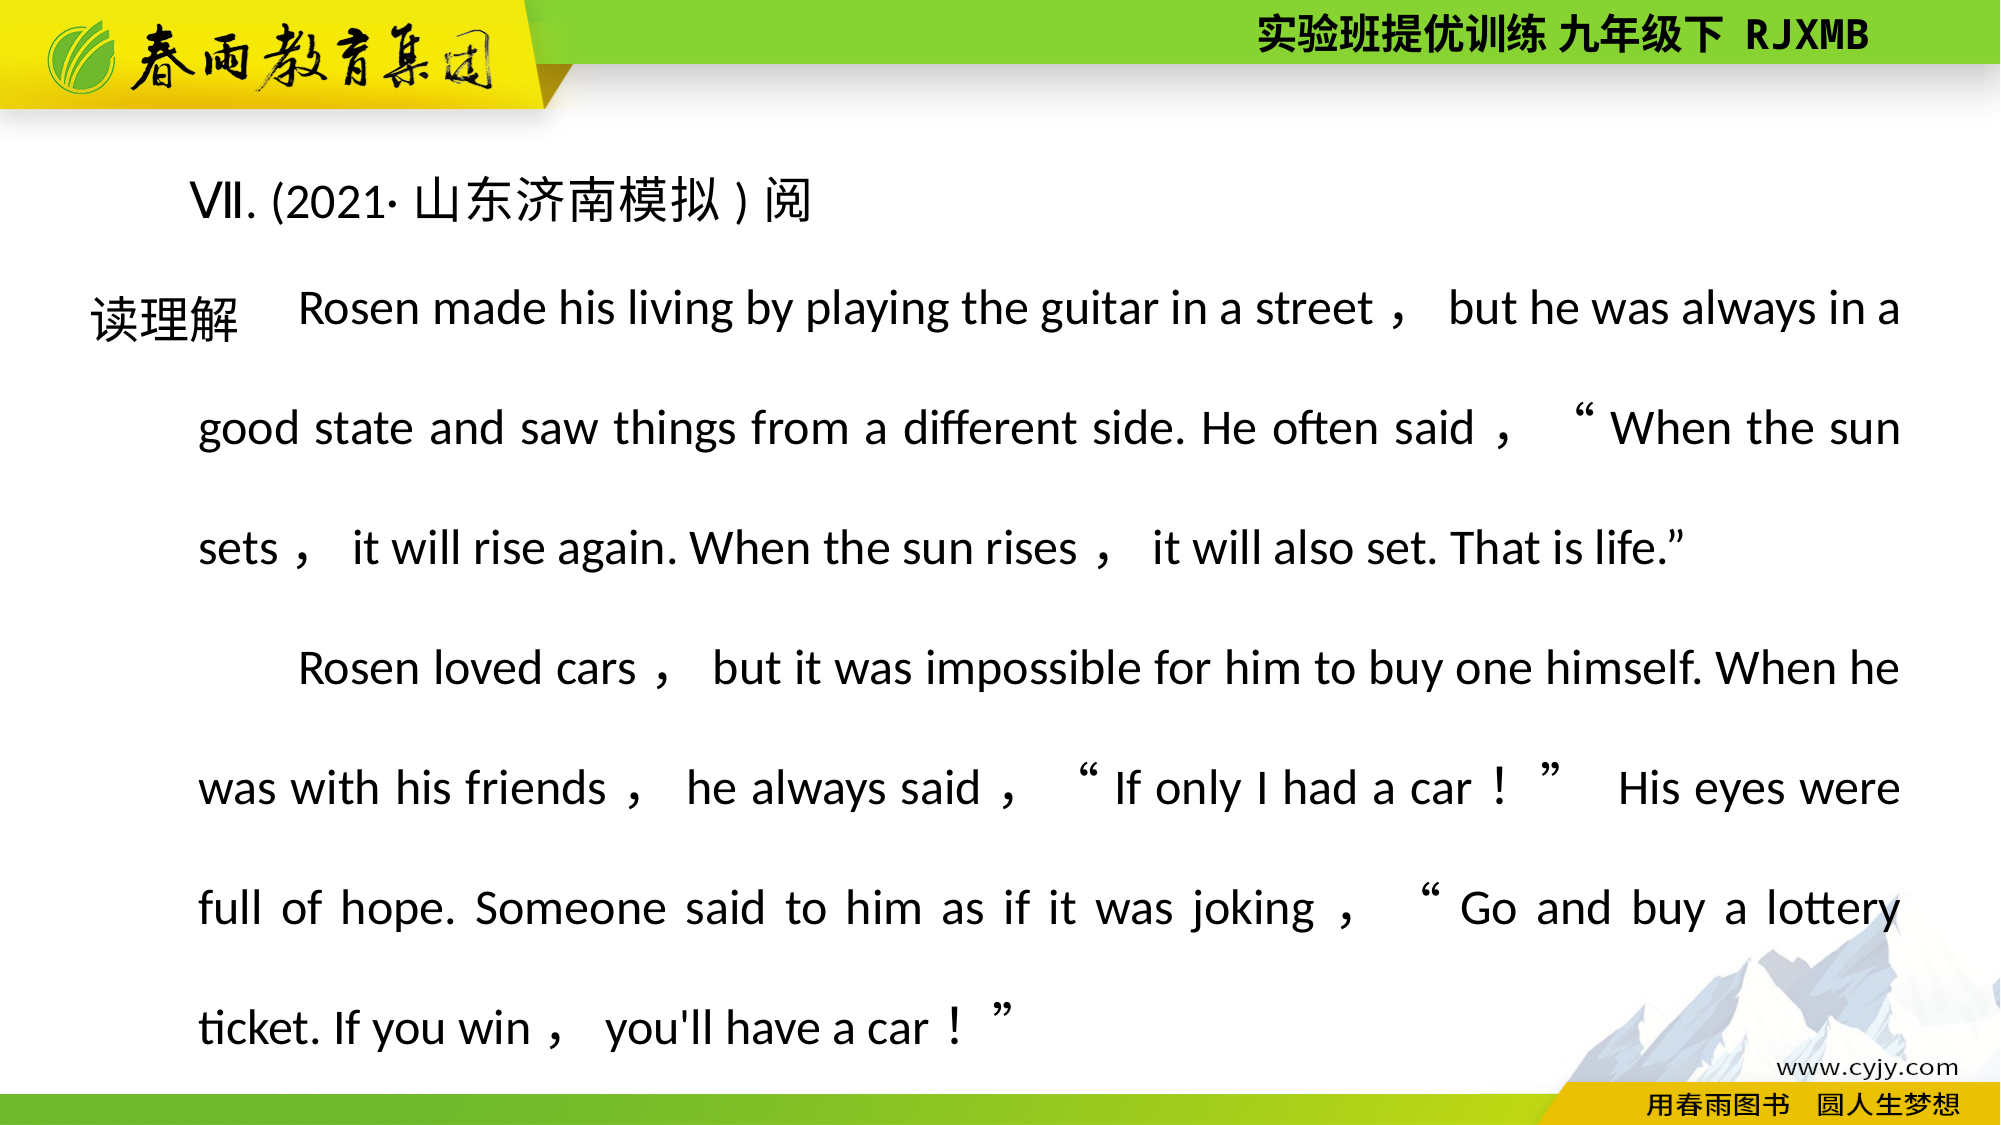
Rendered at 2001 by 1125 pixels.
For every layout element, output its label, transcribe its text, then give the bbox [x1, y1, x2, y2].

picture [0, 0, 2001, 1125]
text_box Rosen made his living by playing the guitar in a street，but he was always in a good state and saw things from a different side. He often said，“When the sun sets，it will rise again. When the sun rises，it will also set. That is life.” Rosen loved cars，but it was impossible for him to buy one himself. When he was with his friends，he always said，“If only I had a car！” His eyes were full of hope. Someone said to him as if it was joking，“Go and buy a lottery ticket. If you win，you'll have a car！” [183, 207, 1917, 1062]
text_box Ⅶ. (2021·山东济南模拟)阅读理解 [74, 100, 828, 236]
